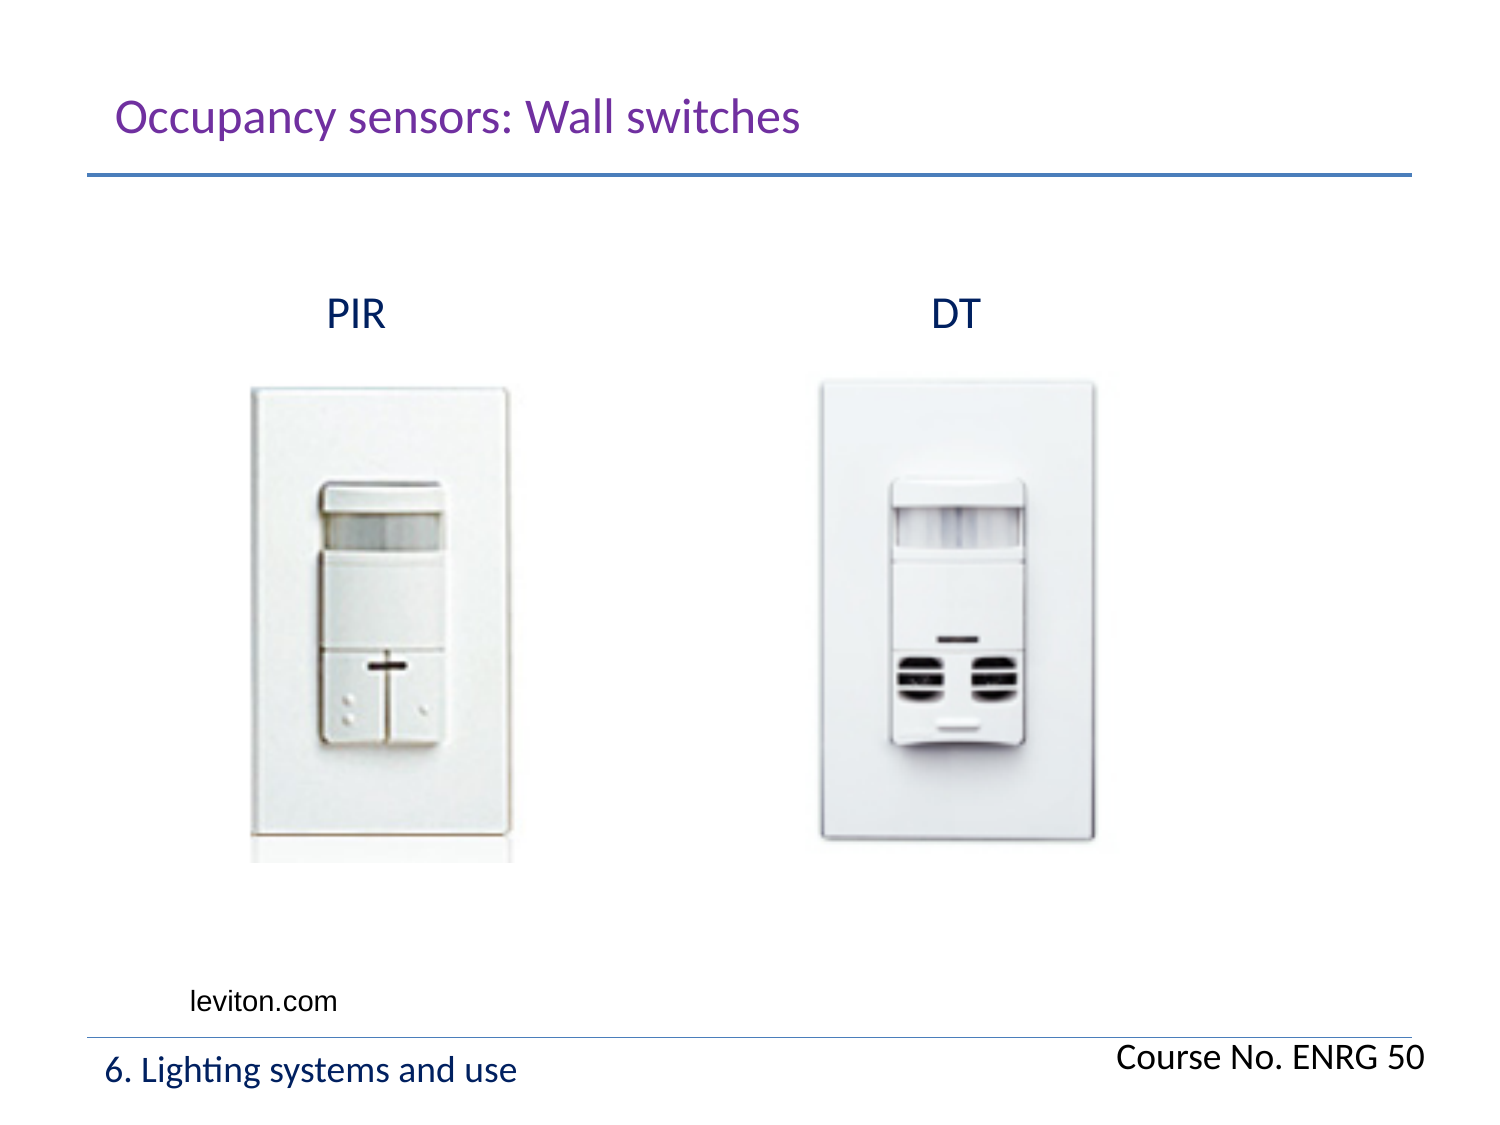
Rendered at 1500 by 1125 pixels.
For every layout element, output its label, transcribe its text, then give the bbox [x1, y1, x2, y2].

text_box DT [825, 275, 1088, 345]
text_box leviton.com [175, 974, 354, 1025]
text_box Occupancy sensors: Wall switches [99, 76, 1425, 151]
text_box Course No. ENRG 50 [1101, 1024, 1441, 1085]
text_box PIR [262, 275, 450, 345]
picture [687, 349, 1213, 876]
picture [137, 362, 638, 863]
text_box 6. Lighting systems and use [89, 1045, 534, 1098]
